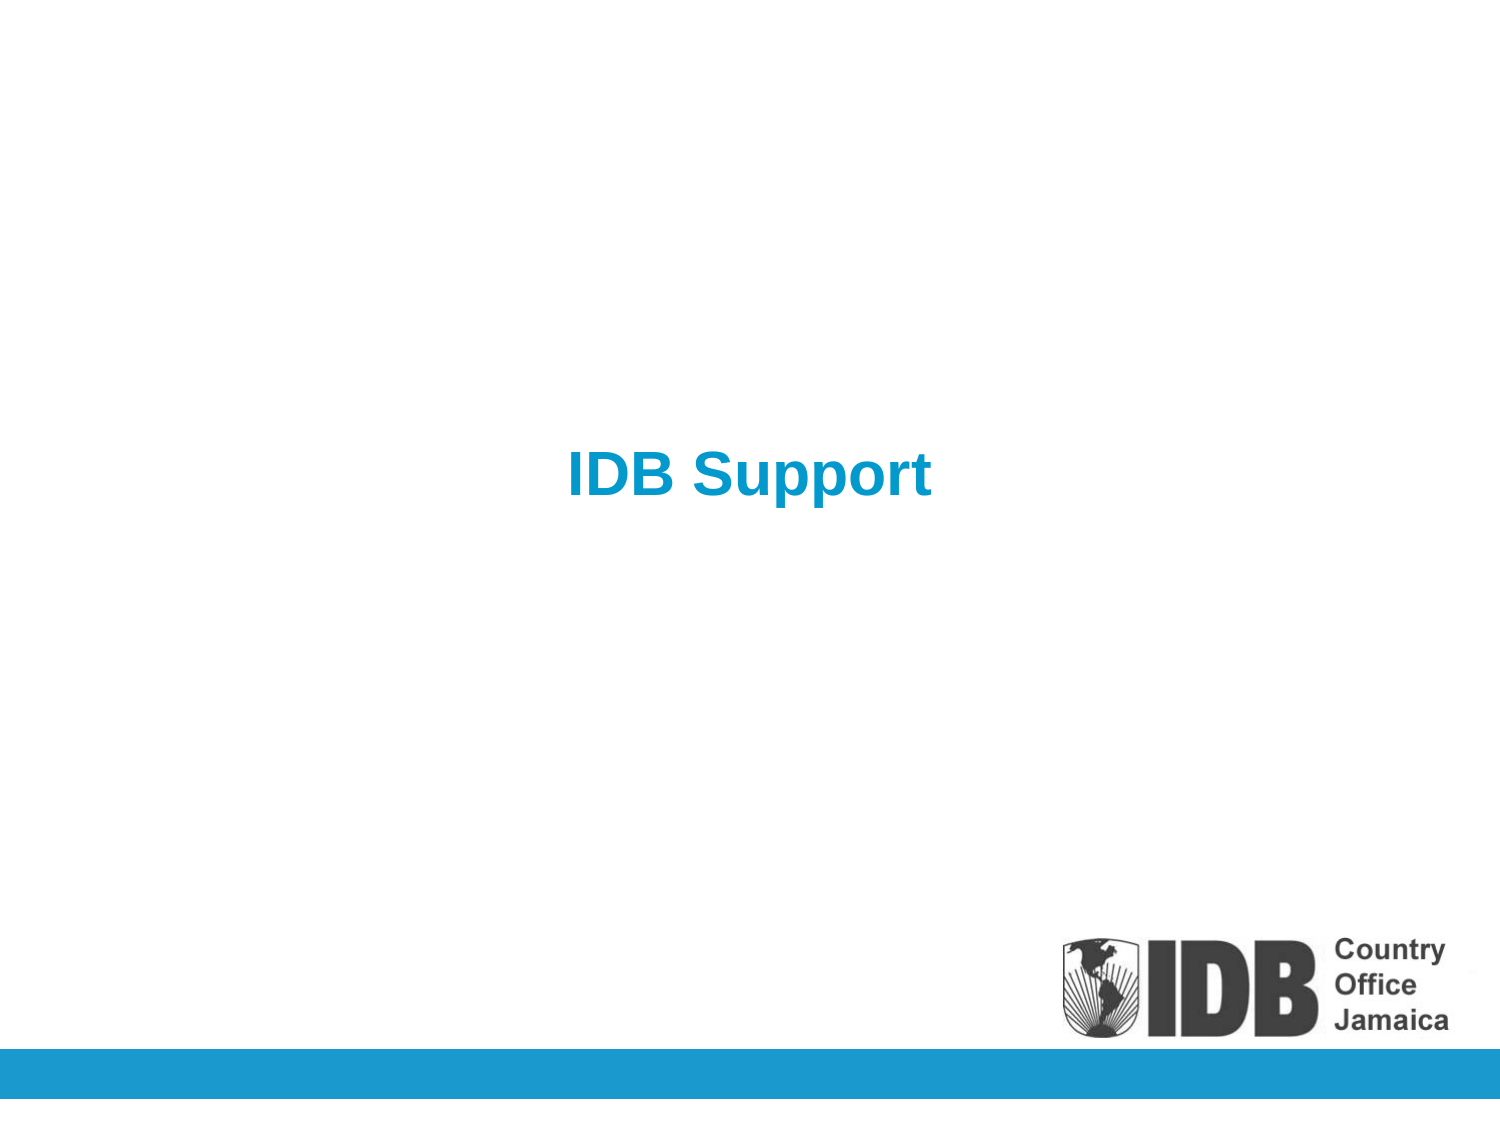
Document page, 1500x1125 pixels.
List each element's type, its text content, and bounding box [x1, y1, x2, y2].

picture [0, 1049, 1500, 1099]
title IDB Support [112, 349, 1388, 591]
picture [1062, 937, 1477, 1039]
